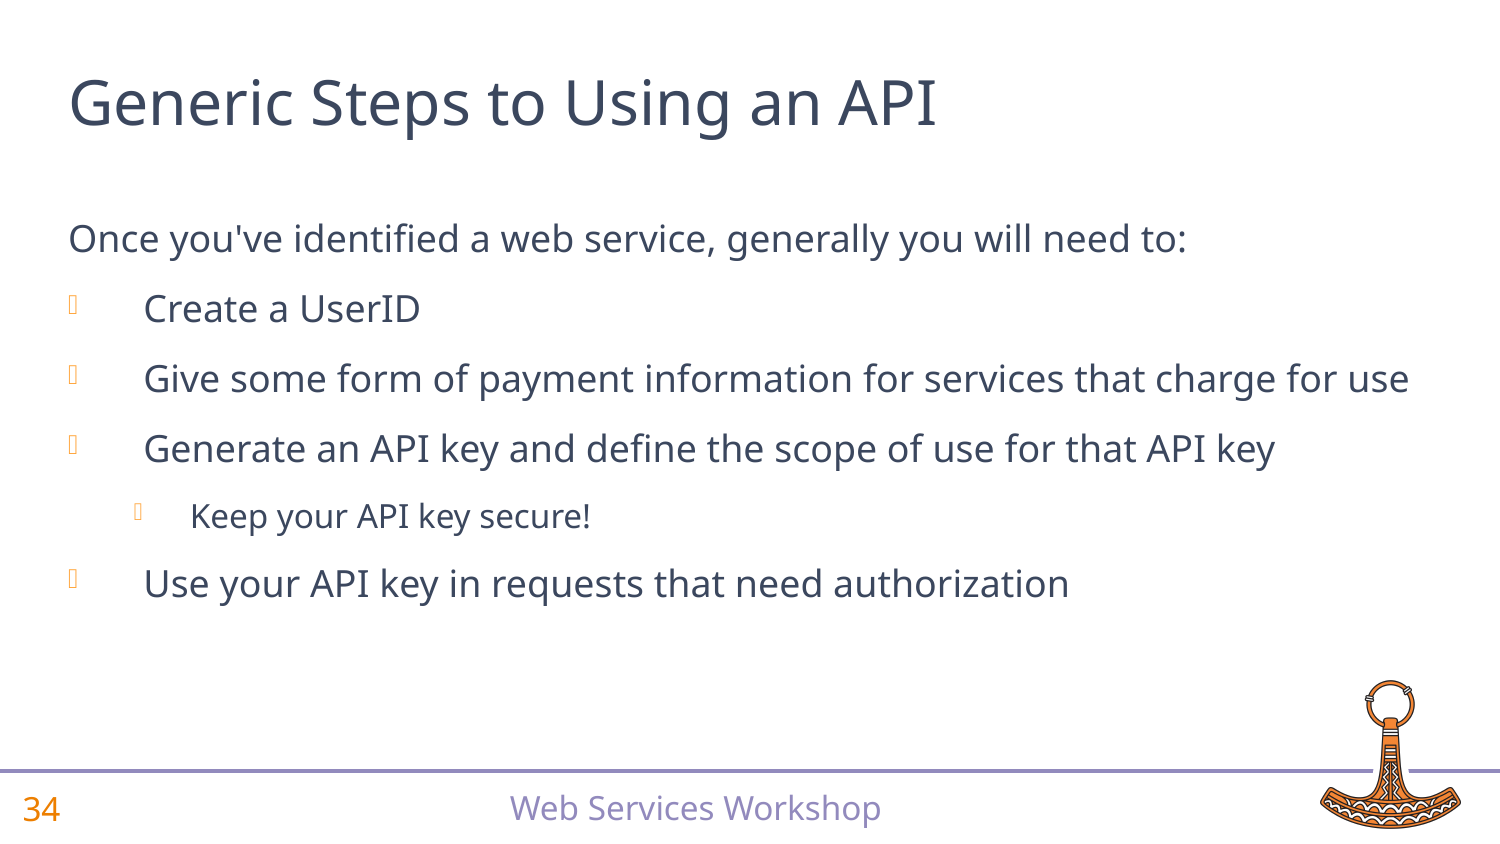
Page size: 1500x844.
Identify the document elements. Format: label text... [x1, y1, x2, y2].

list Once you've identified a web service, generally you will need to: Create a UserID Give some form of payment information for services that charge for use Generate an API key and define the scope of use for that API key Keep your API key secure! Use your API key in requests that need authorization [53, 207, 1453, 740]
title Generic Steps to Using an API [53, 43, 1203, 157]
picture [1320, 680, 1461, 829]
